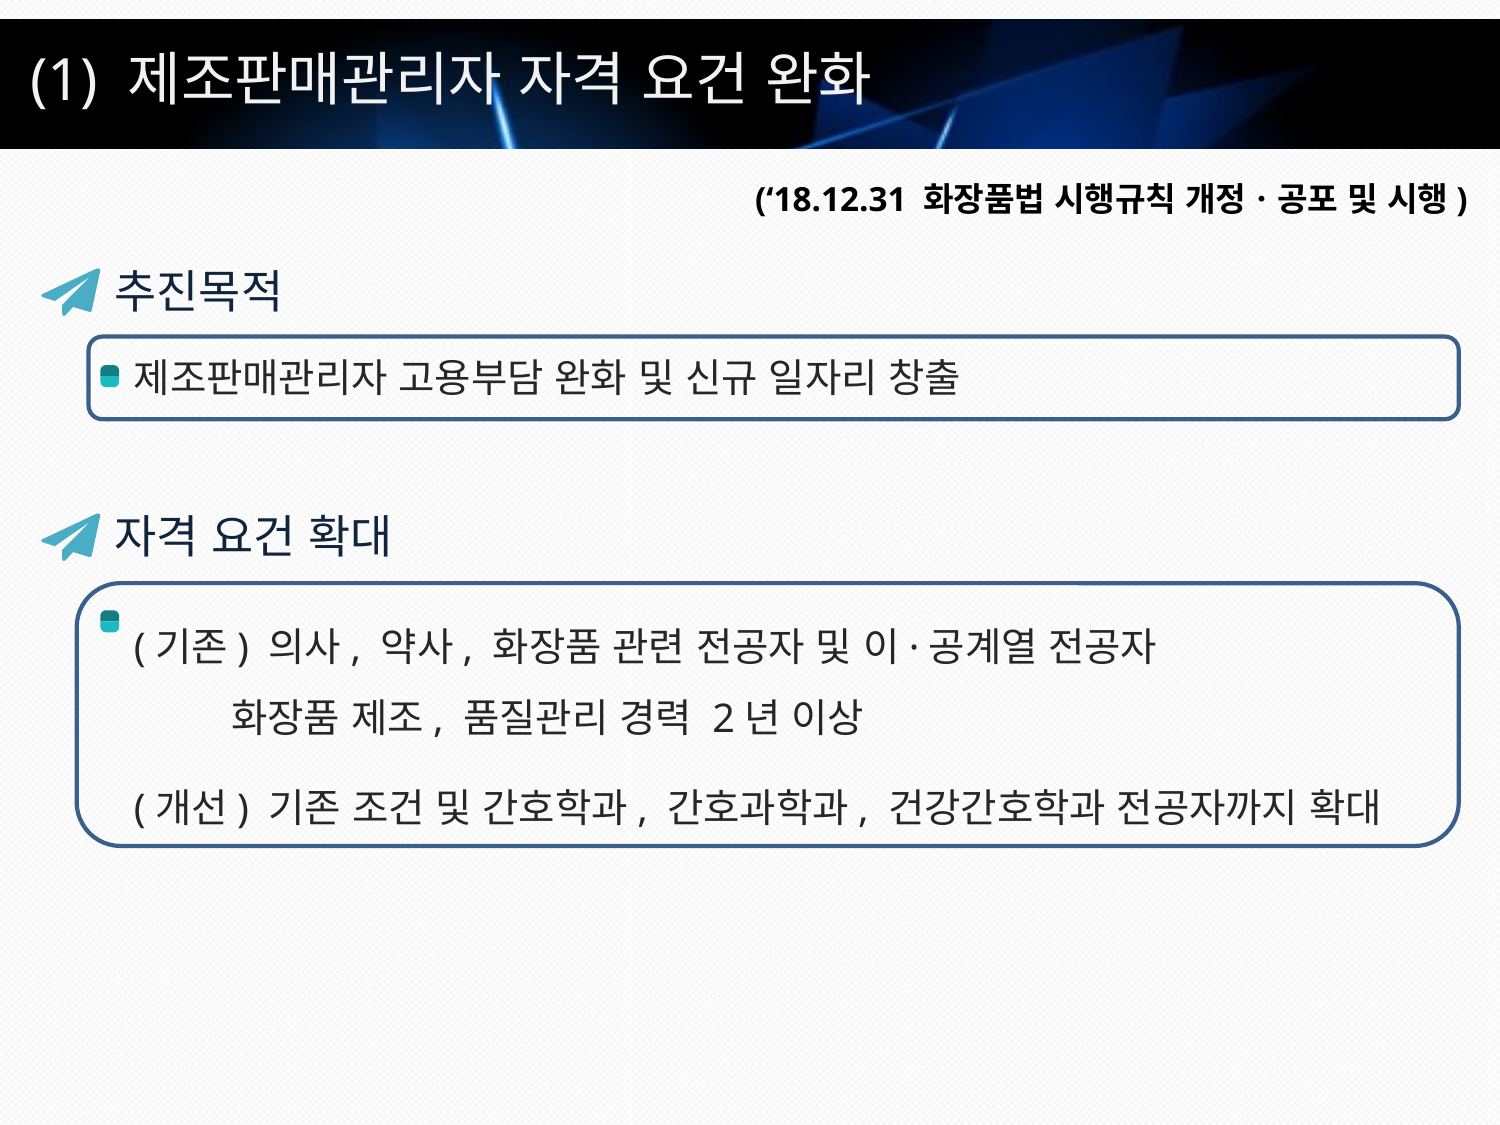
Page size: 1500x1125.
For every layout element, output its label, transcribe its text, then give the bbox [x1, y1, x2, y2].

picture [0, 0, 1500, 18]
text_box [100, 345, 1483, 410]
text_box [74, 581, 1441, 841]
text_box [41, 268, 100, 316]
text_box [86, 334, 1460, 422]
text_box 추진목적 [100, 255, 1447, 326]
text_box (‘18.12.31 화장품법 시행규칙 개정ㆍ공포 및 시행) [702, 171, 1483, 226]
picture [0, 150, 1500, 1125]
text_box 자격 요건 확대 [100, 500, 1447, 571]
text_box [100, 590, 1483, 842]
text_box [0, 18, 1500, 150]
text_box [41, 513, 100, 561]
